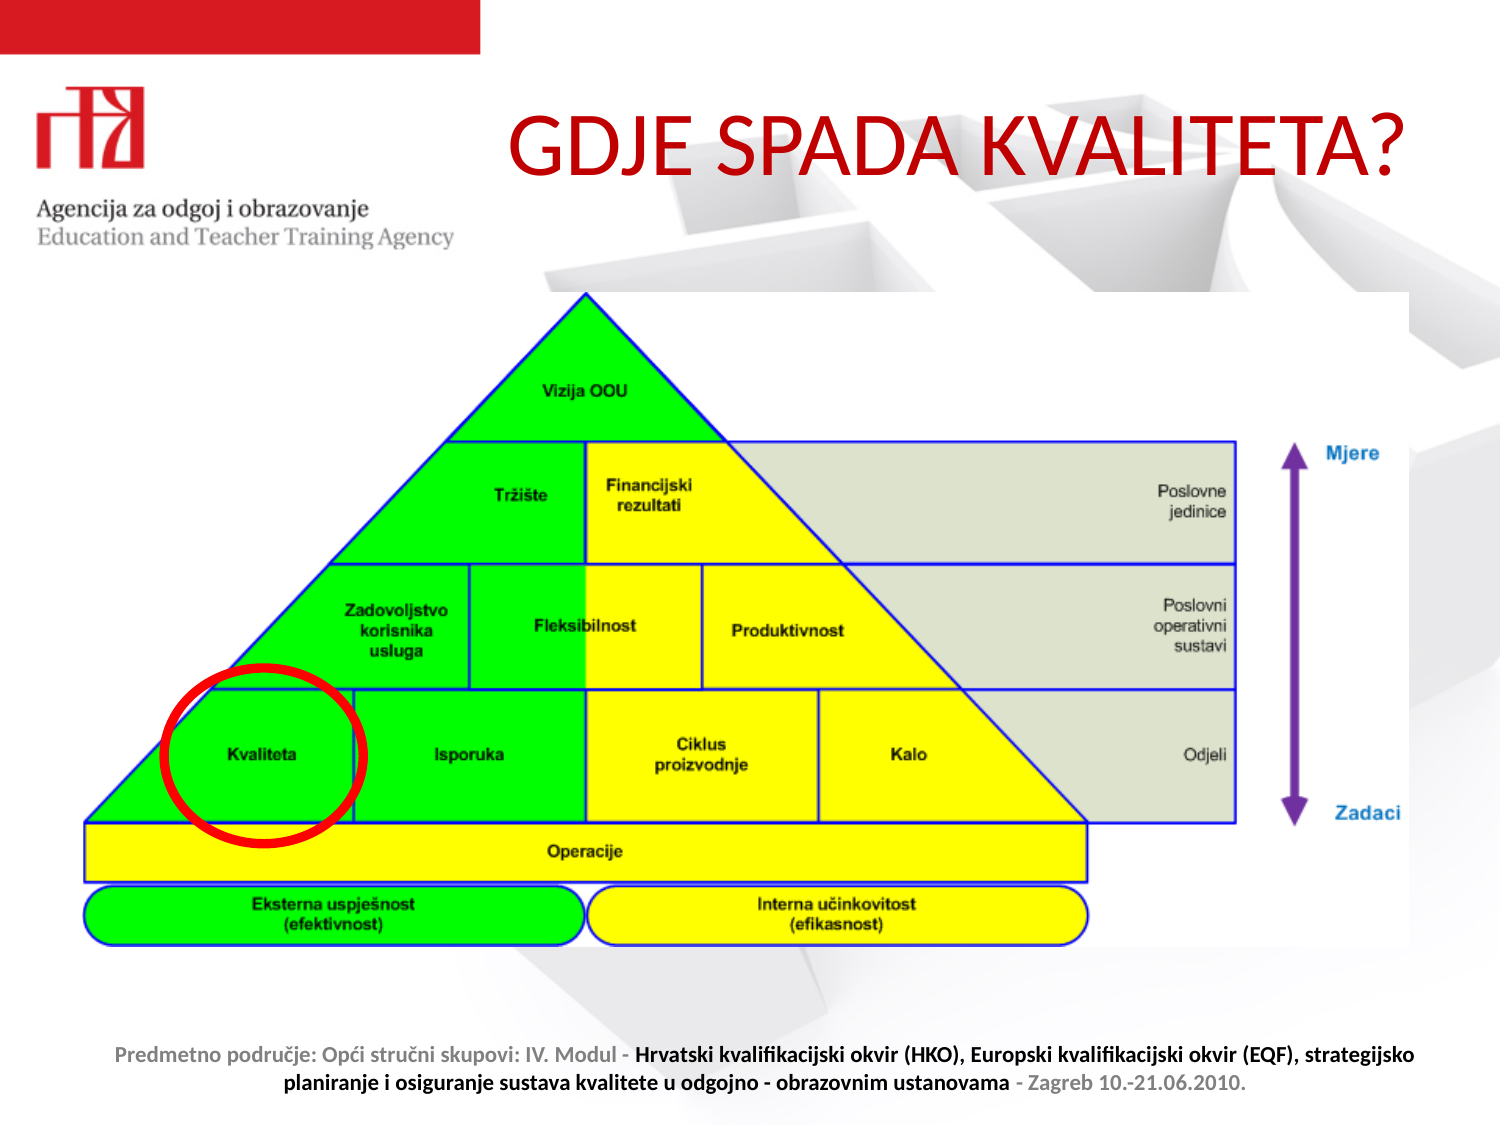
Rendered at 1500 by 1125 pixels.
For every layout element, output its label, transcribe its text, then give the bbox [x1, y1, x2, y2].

title GDJE SPADA KVALITETA? [75, 45, 1425, 233]
picture [0, 0, 1500, 1125]
